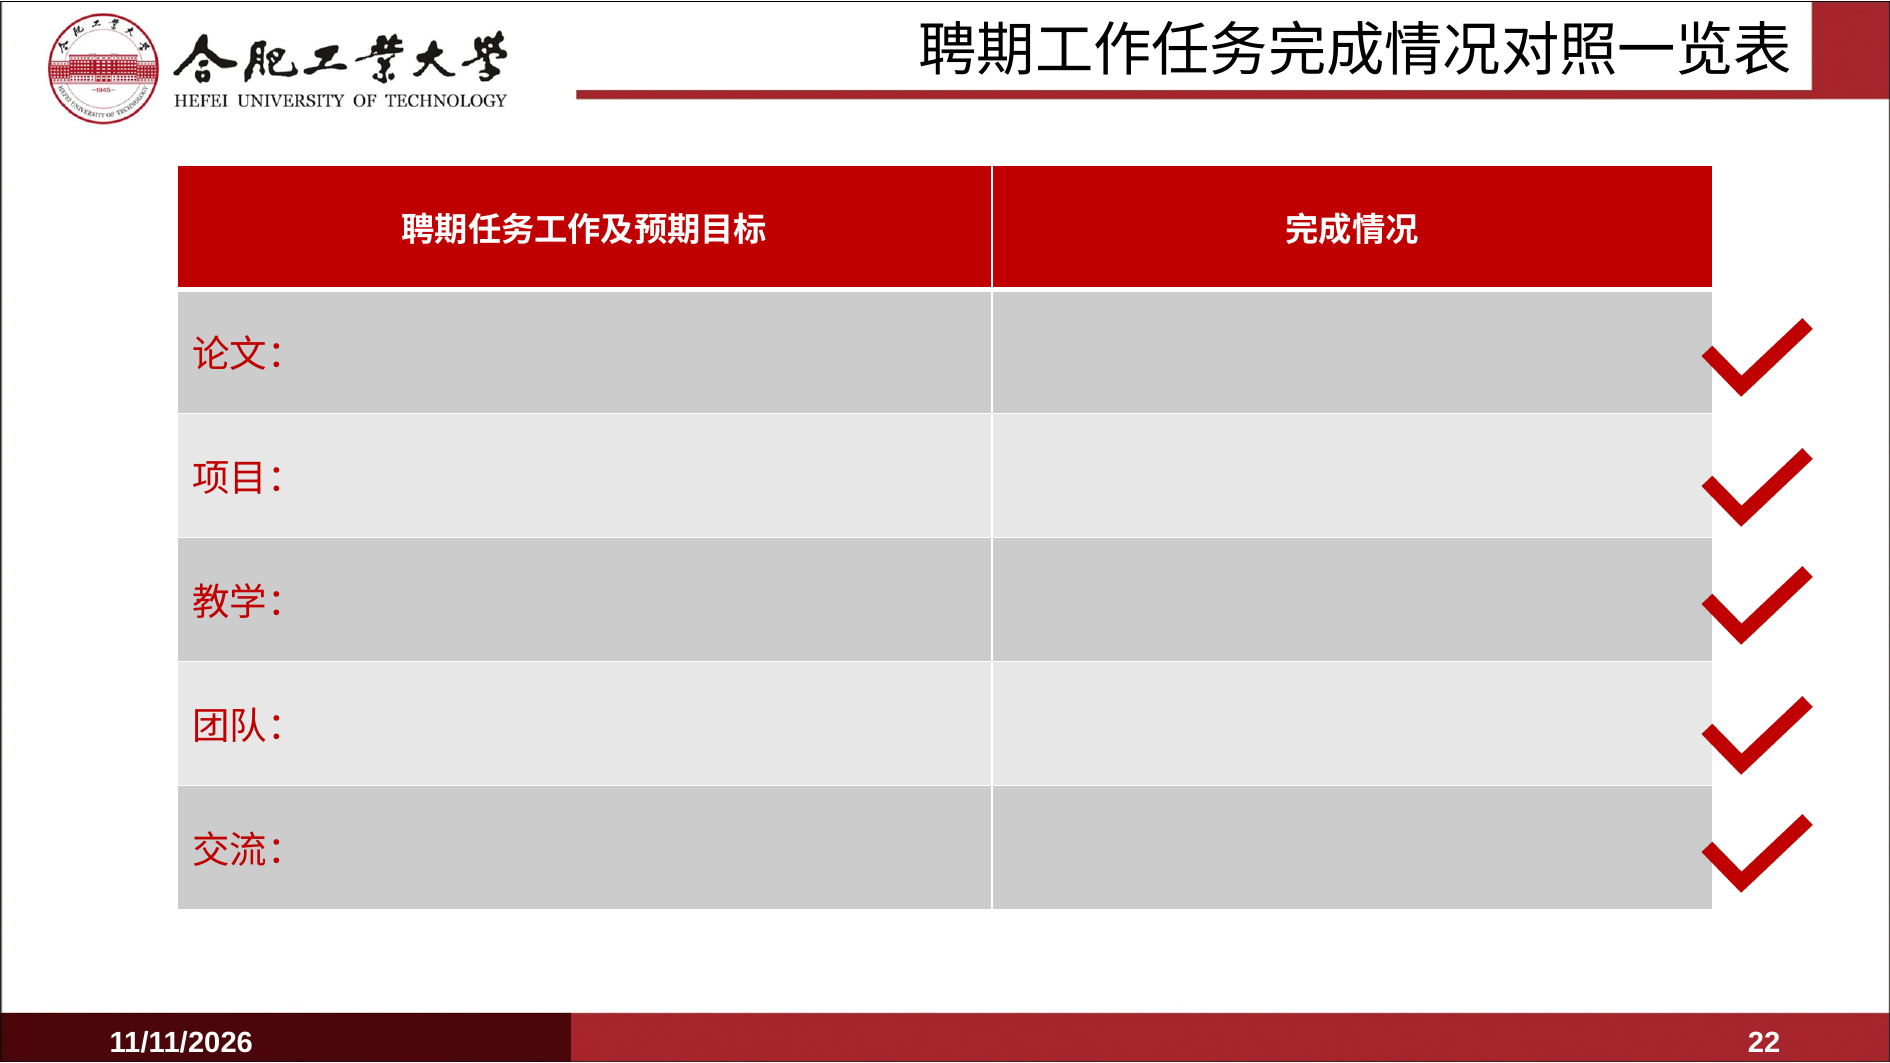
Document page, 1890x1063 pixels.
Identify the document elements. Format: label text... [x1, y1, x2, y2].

table_cell 项目： [178, 414, 991, 537]
table_cell [993, 662, 1712, 785]
table_cell [993, 786, 1697, 909]
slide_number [94, 1015, 536, 1063]
table_cell 论文： [178, 292, 991, 413]
table_cell 交流： [178, 786, 991, 909]
table_cell 团队： [178, 662, 991, 785]
table_cell 教学： [178, 538, 991, 661]
table_cell [993, 538, 1697, 661]
table_cell [993, 414, 1712, 537]
table_cell [993, 292, 1712, 413]
picture [0, 1, 1890, 1062]
slide_number 21 [1354, 1015, 1796, 1063]
title 聘期工作任务完成情况对照一览表 [587, 0, 1808, 95]
table_header 完成情况 [993, 166, 1712, 287]
table_header 聘期任务工作及预期目标 [178, 166, 991, 287]
